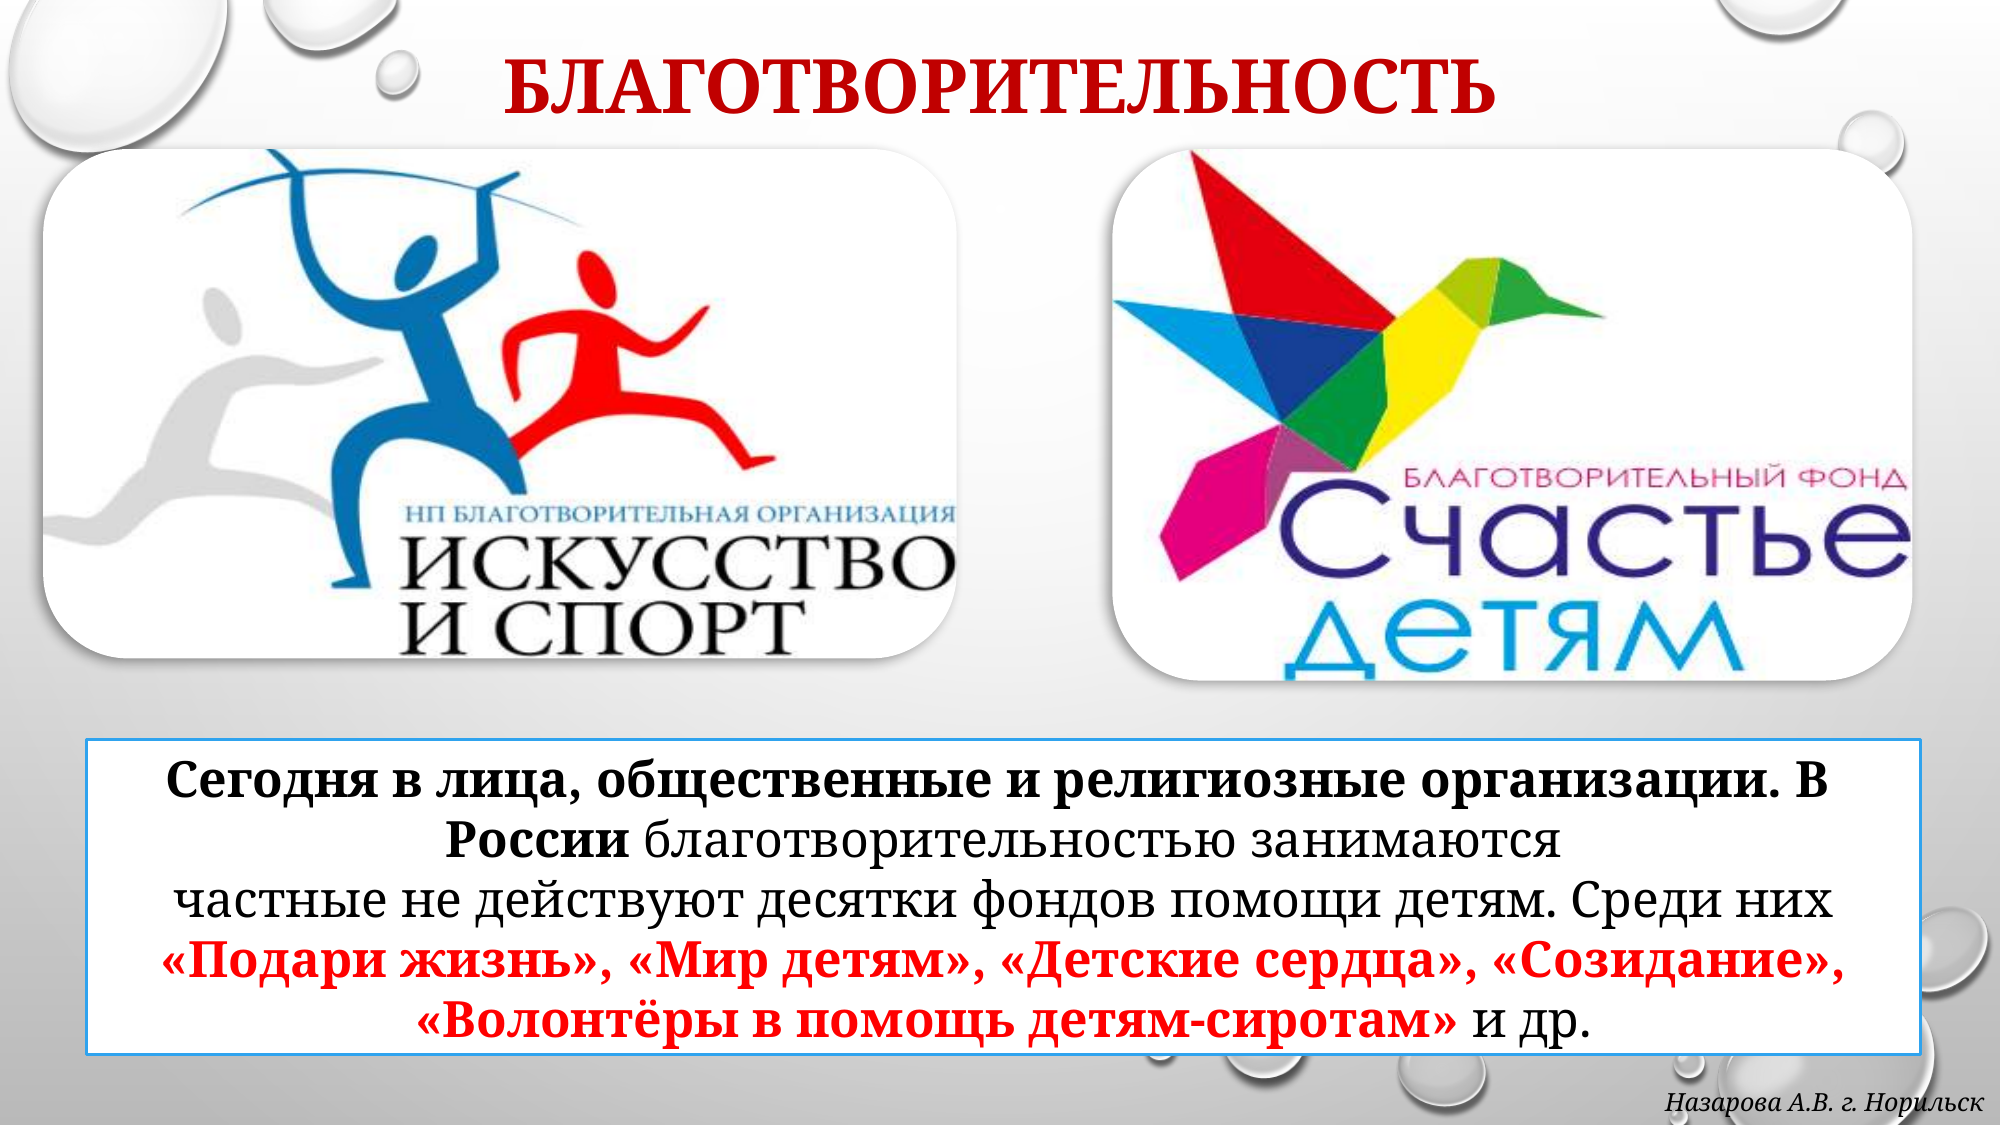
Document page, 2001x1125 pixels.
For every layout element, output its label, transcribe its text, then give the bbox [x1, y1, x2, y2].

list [42, 148, 957, 659]
text_box Назарова А.В. г. Норильск [1583, 1079, 2000, 1125]
text_box Сегодня в лица, общественные и религиозные организации. В России благотворительностью занимаются частные не действуют десятки фондов помощи детям. Среди них «Подари жизнь», «Мир детям», «Детские сердца», «Созидание», «Волонтёры в помощь детям-сиротам» и др. [85, 738, 1922, 1056]
title БЛАГОТВОРИТЕЛЬНОСТЬ [0, 0, 2000, 179]
picture [0, 148, 2000, 1125]
